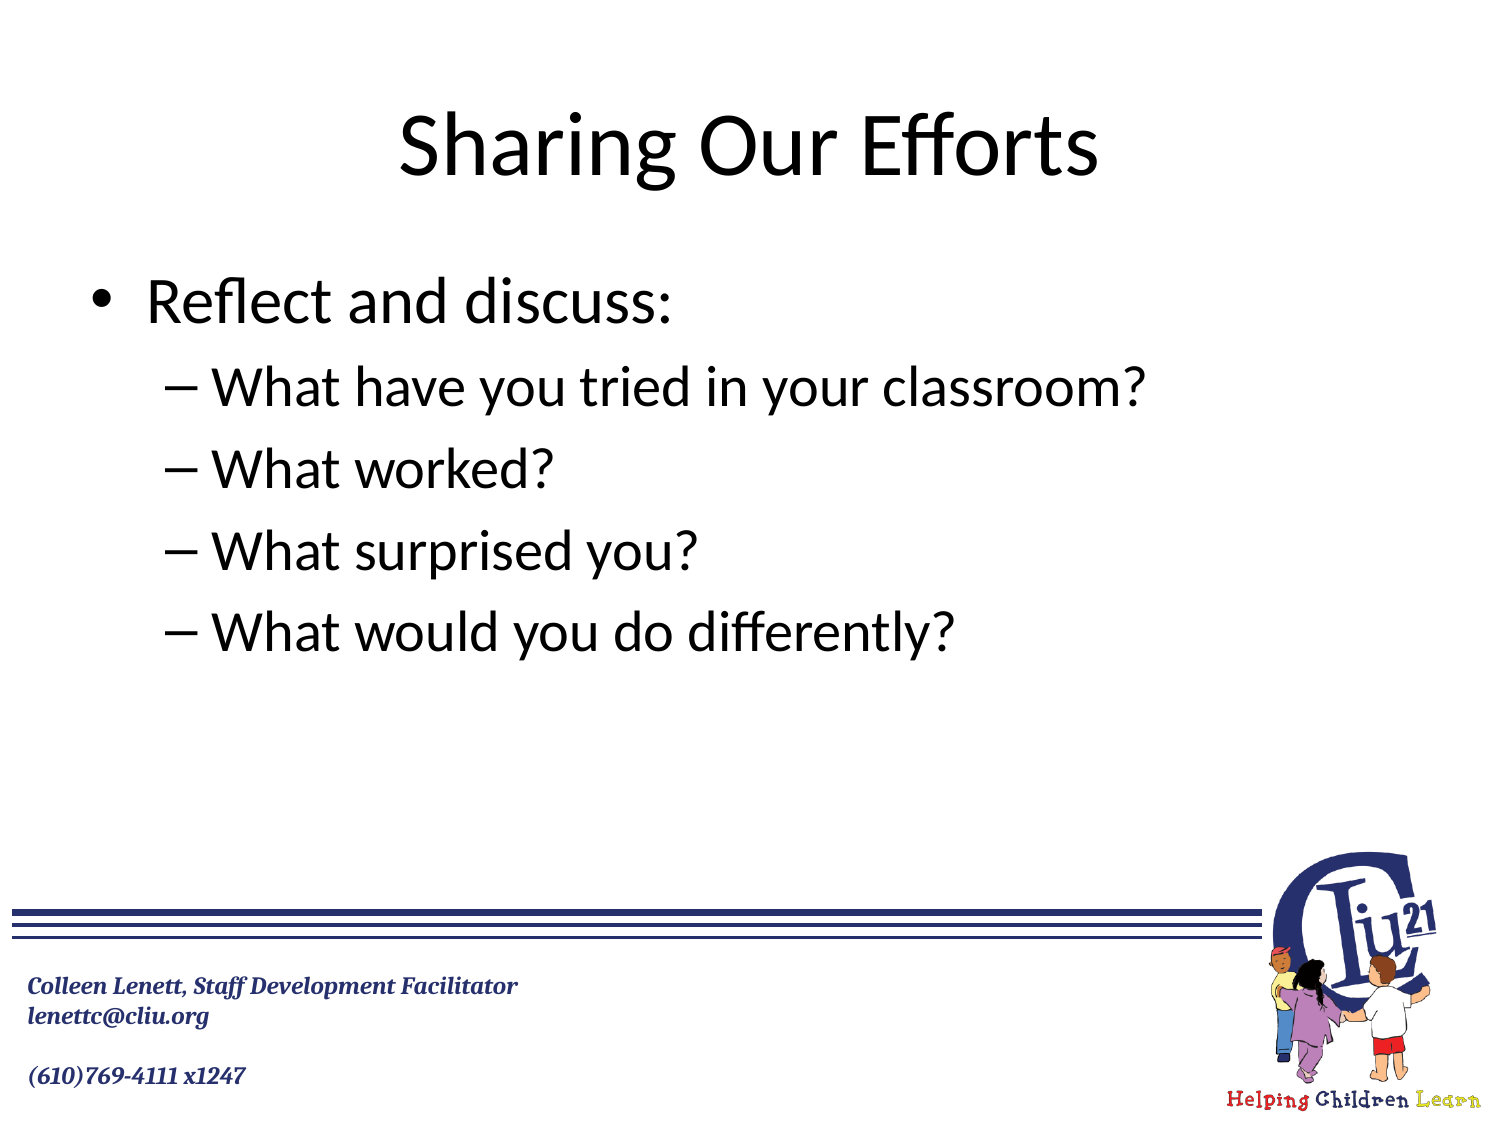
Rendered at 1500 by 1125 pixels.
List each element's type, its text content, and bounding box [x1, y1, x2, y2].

text_box Colleen Lenett, Staff Development Facilitator lenettc@cliu.org (610)769-4111 x1247 [12, 962, 563, 1097]
list Reflect and discuss: What have you tried in your classroom? What worked? What surprised you? What would you do differently? [75, 249, 1425, 876]
title Sharing Our Efforts [75, 45, 1425, 233]
picture [1208, 837, 1500, 1121]
